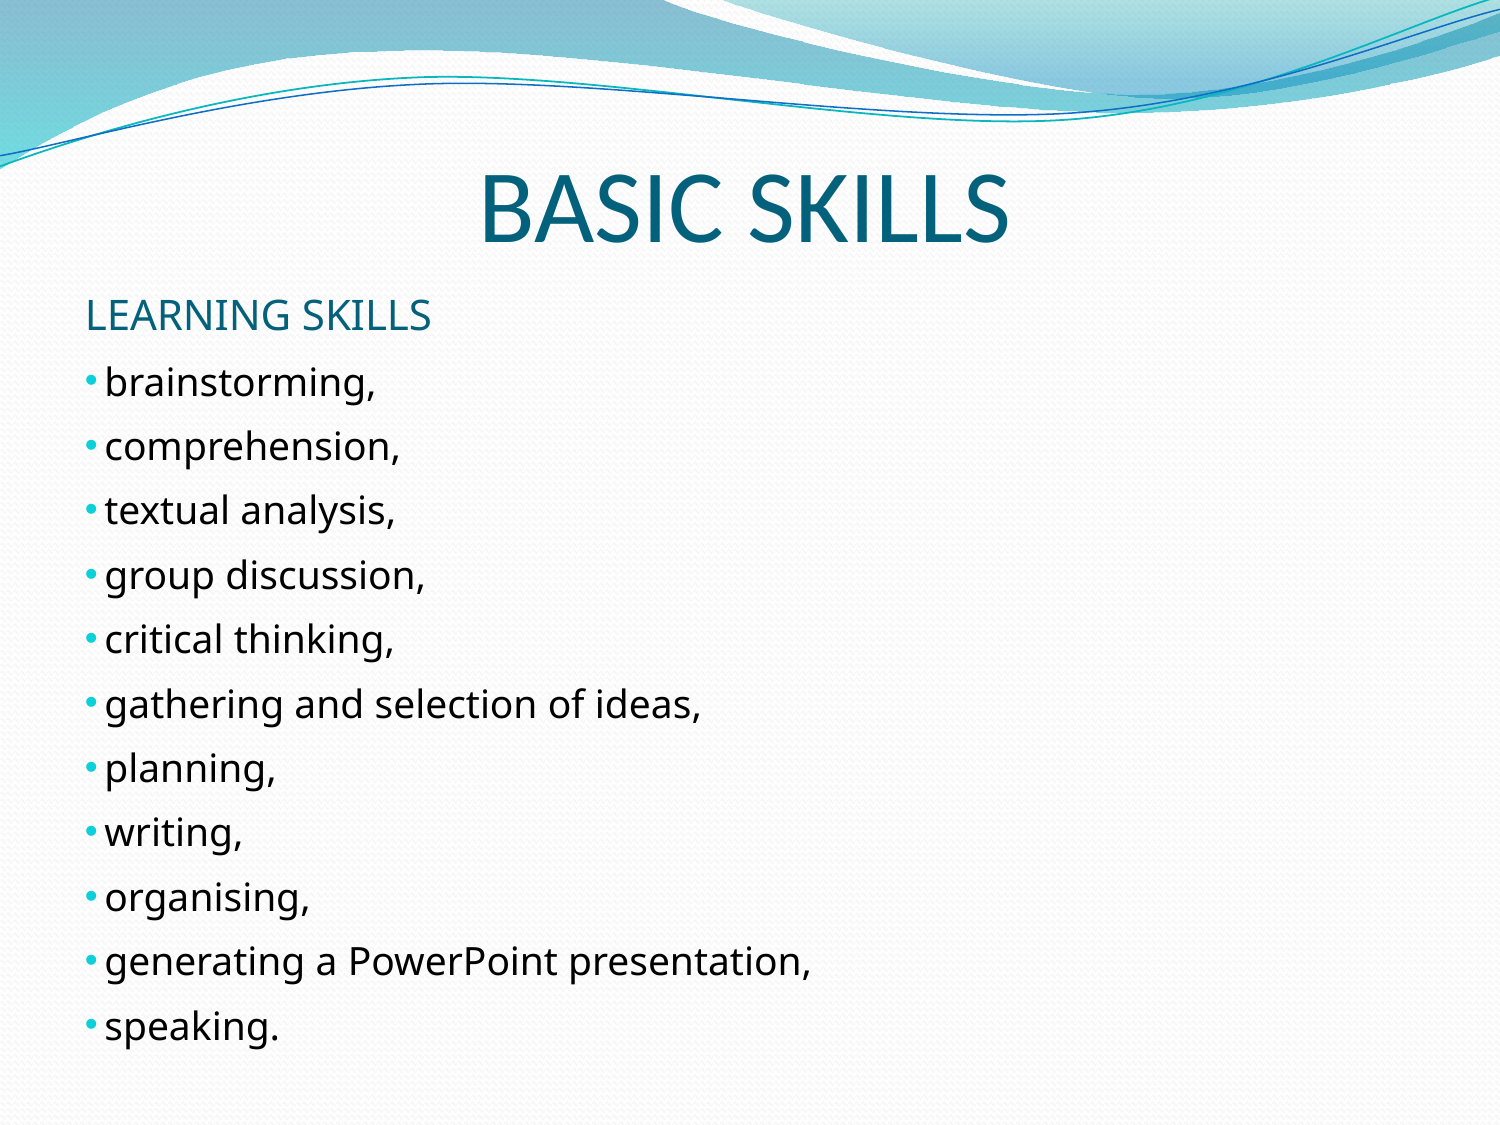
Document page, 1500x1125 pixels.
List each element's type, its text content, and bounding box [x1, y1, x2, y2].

title BASIC SKILLS [70, 103, 1421, 281]
list LEARNING SKILLS brainstorming, comprehension, textual analysis, group discussion, critical thinking, gathering and selection of ideas, planning, writing, organising, generating a PowerPoint presentation, speaking. [70, 281, 1421, 1059]
